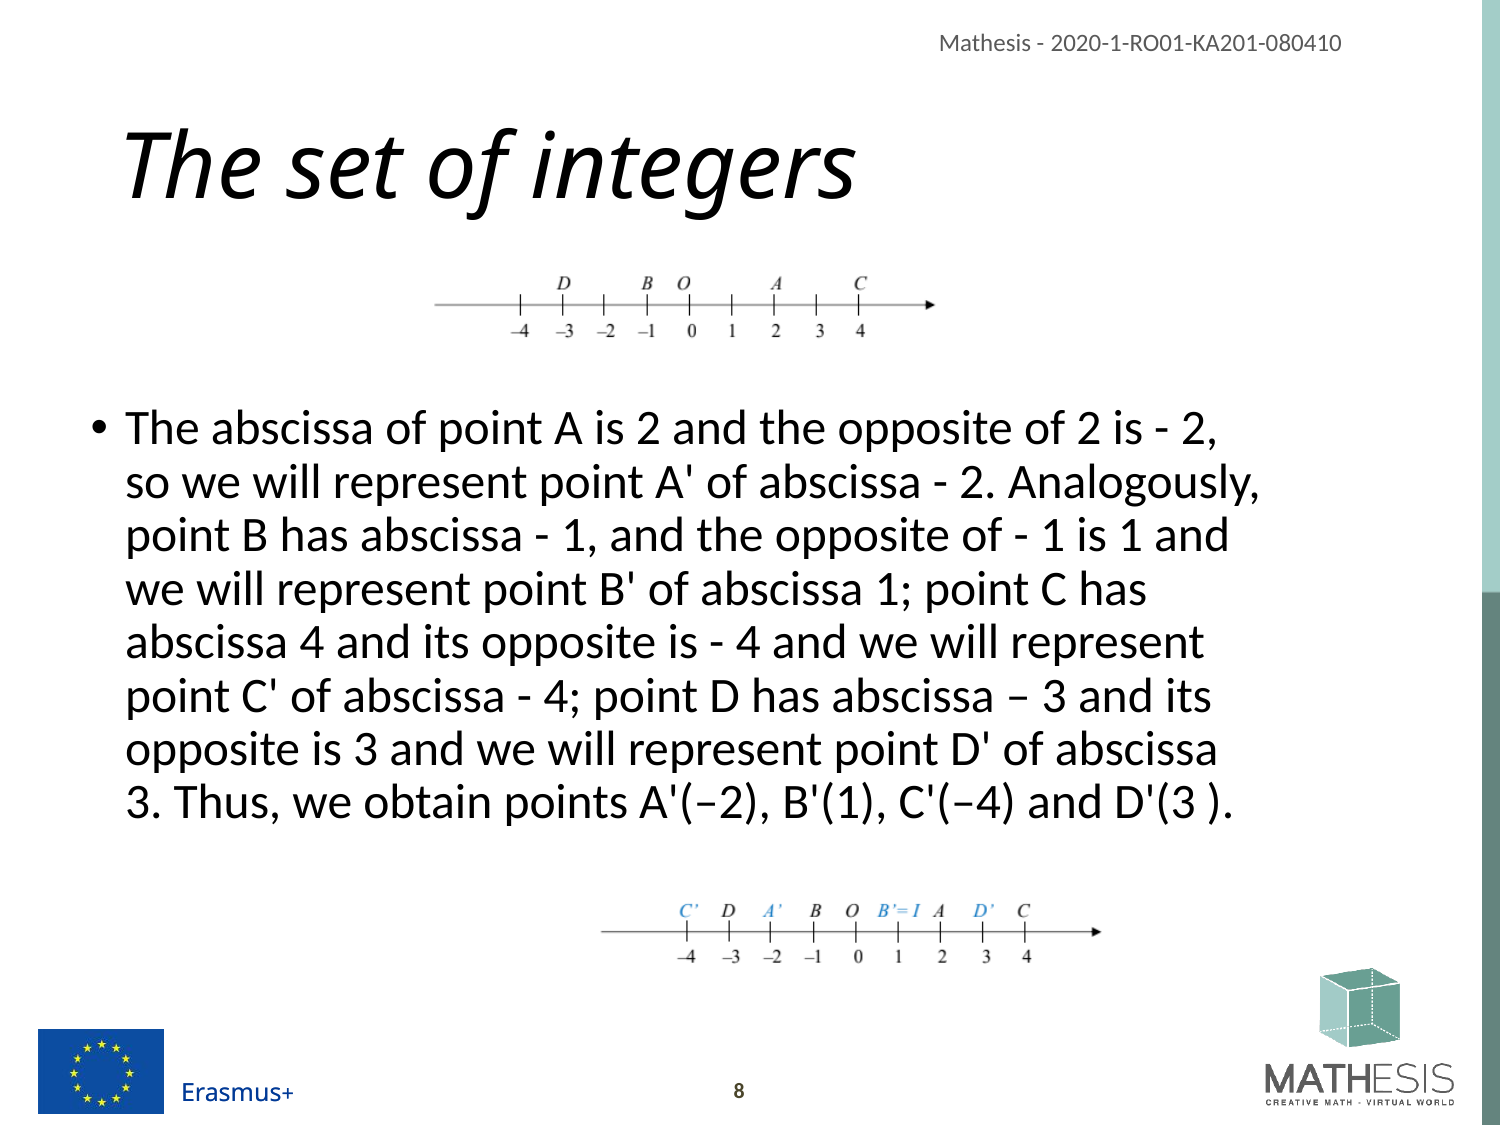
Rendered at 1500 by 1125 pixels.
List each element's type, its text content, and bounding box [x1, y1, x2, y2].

title The set of integers [103, 59, 1397, 278]
picture [38, 1029, 164, 1114]
picture [426, 267, 959, 349]
list The abscissa of point A is 2 and the opposite of 2 is - 2, so we will represent point A' of abscissa - 2. Analogously, point B has abscissa - 1, and the opposite of - 1 is 1 and we will represent point B' of abscissa 1; point C has abscissa 4 and its opposite is - 4 and we will represent point C' of abscissa - 4; point D has abscissa – 3 and its opposite is 3 and we will represent point D' of abscissa 3. Thus, we obtain points A'(–2), B'(1), C'(–4) and D'(3 ). [75, 394, 1280, 873]
picture [592, 897, 1110, 971]
